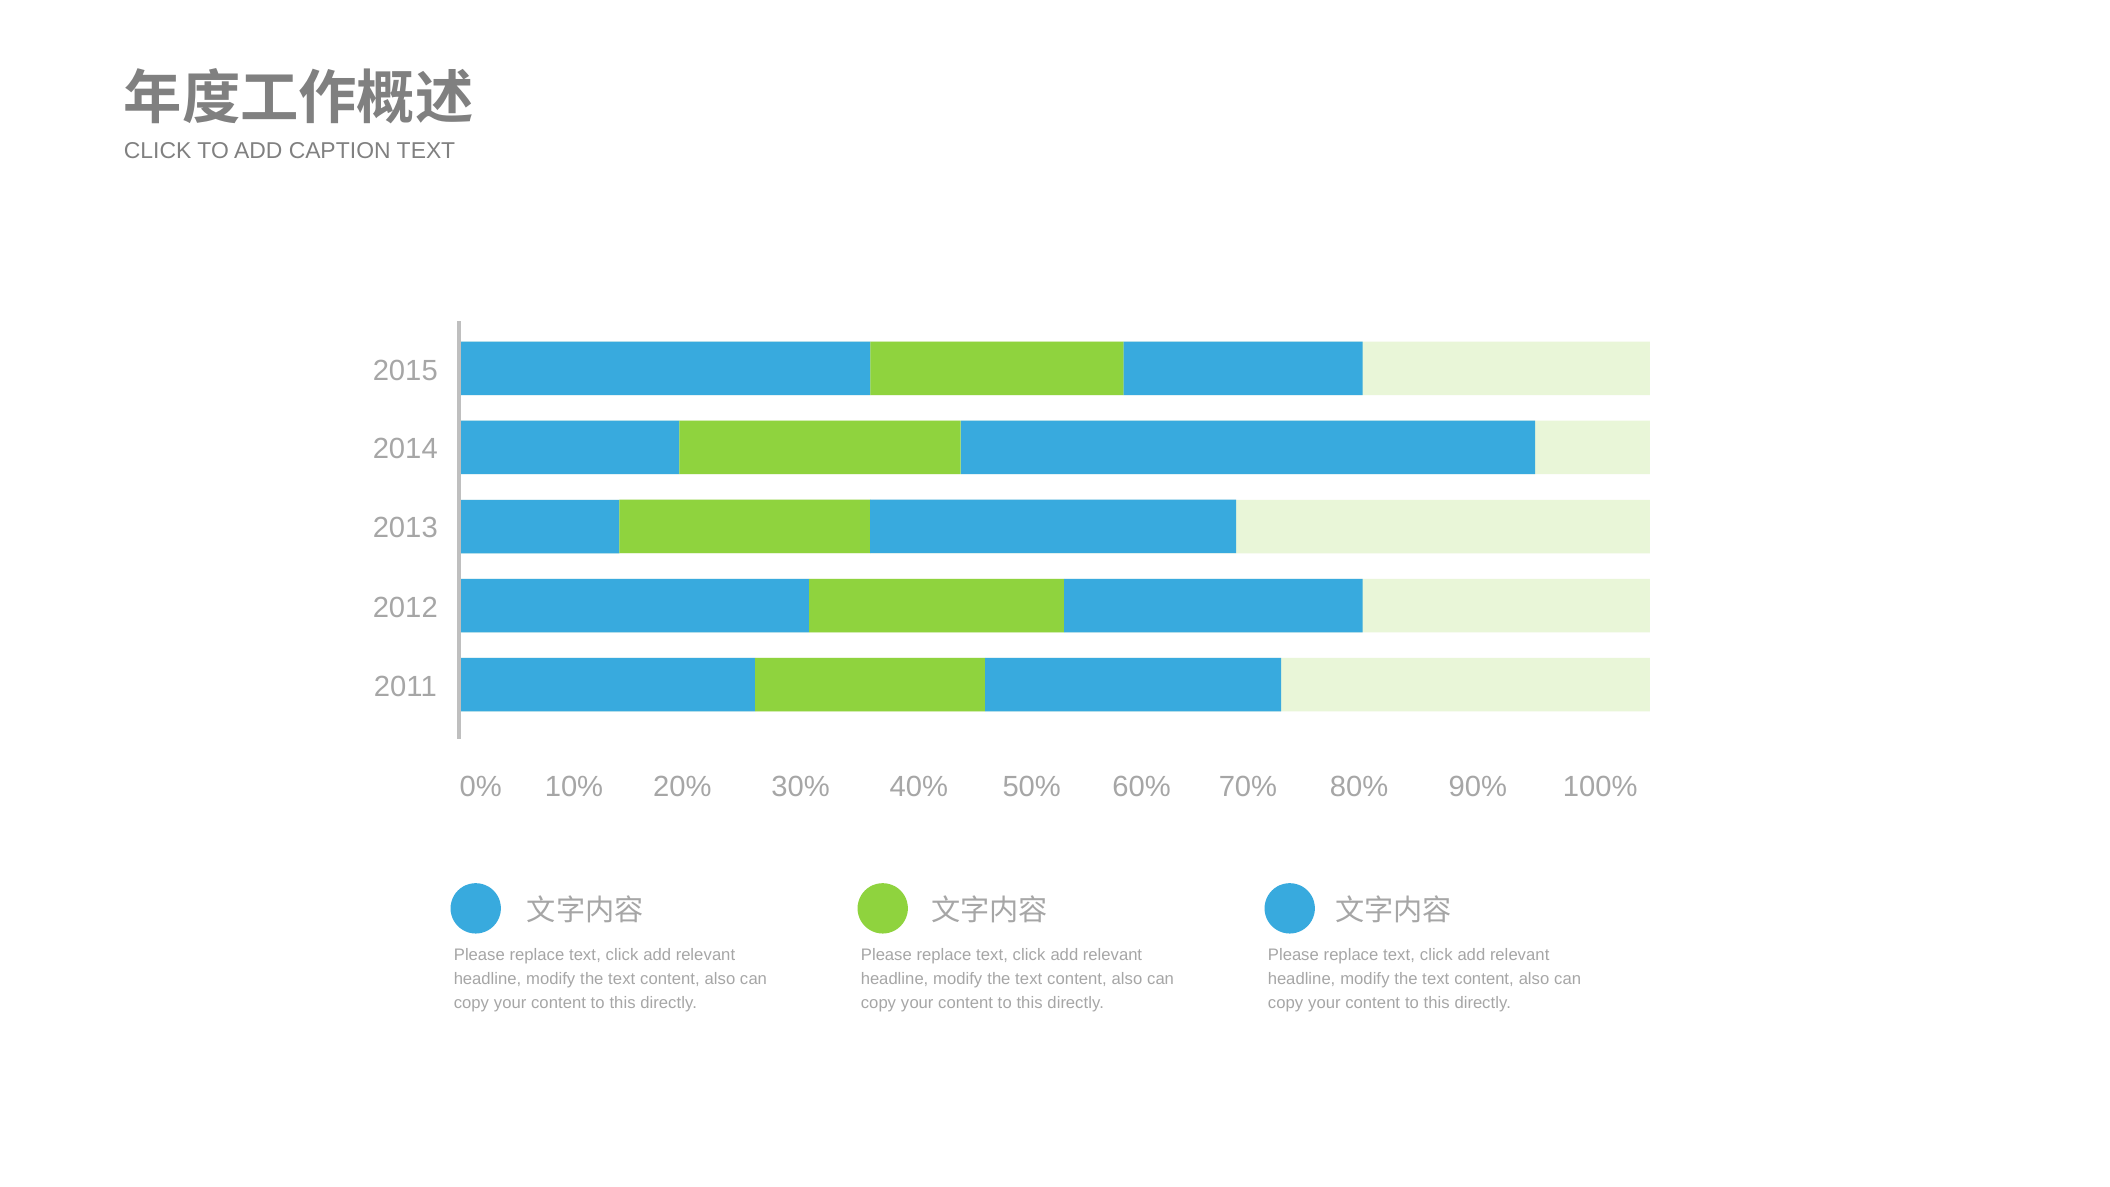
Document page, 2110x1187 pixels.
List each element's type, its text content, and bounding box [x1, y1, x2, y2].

text_box [1263, 882, 1316, 932]
text_box [856, 882, 909, 932]
text_box 文字内容 [916, 876, 1063, 932]
text_box [449, 882, 502, 932]
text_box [357, 321, 1654, 807]
text_box CLICK TO ADD CAPTION TEXT [123, 135, 503, 163]
text_box 文字内容 [1320, 876, 1468, 932]
text_box Please replace text, click add relevant headline, modify the text content, also can copy your content to this directly. [846, 932, 1215, 1020]
text_box Please replace text, click add relevant headline, modify the text content, also can copy your content to this directly. [1253, 932, 1622, 1020]
text_box Please replace text, click add relevant headline, modify the text content, also can copy your content to this directly. [439, 932, 808, 1020]
text_box 文字内容 [512, 876, 659, 932]
text_box 年度工作概述 [123, 60, 503, 131]
